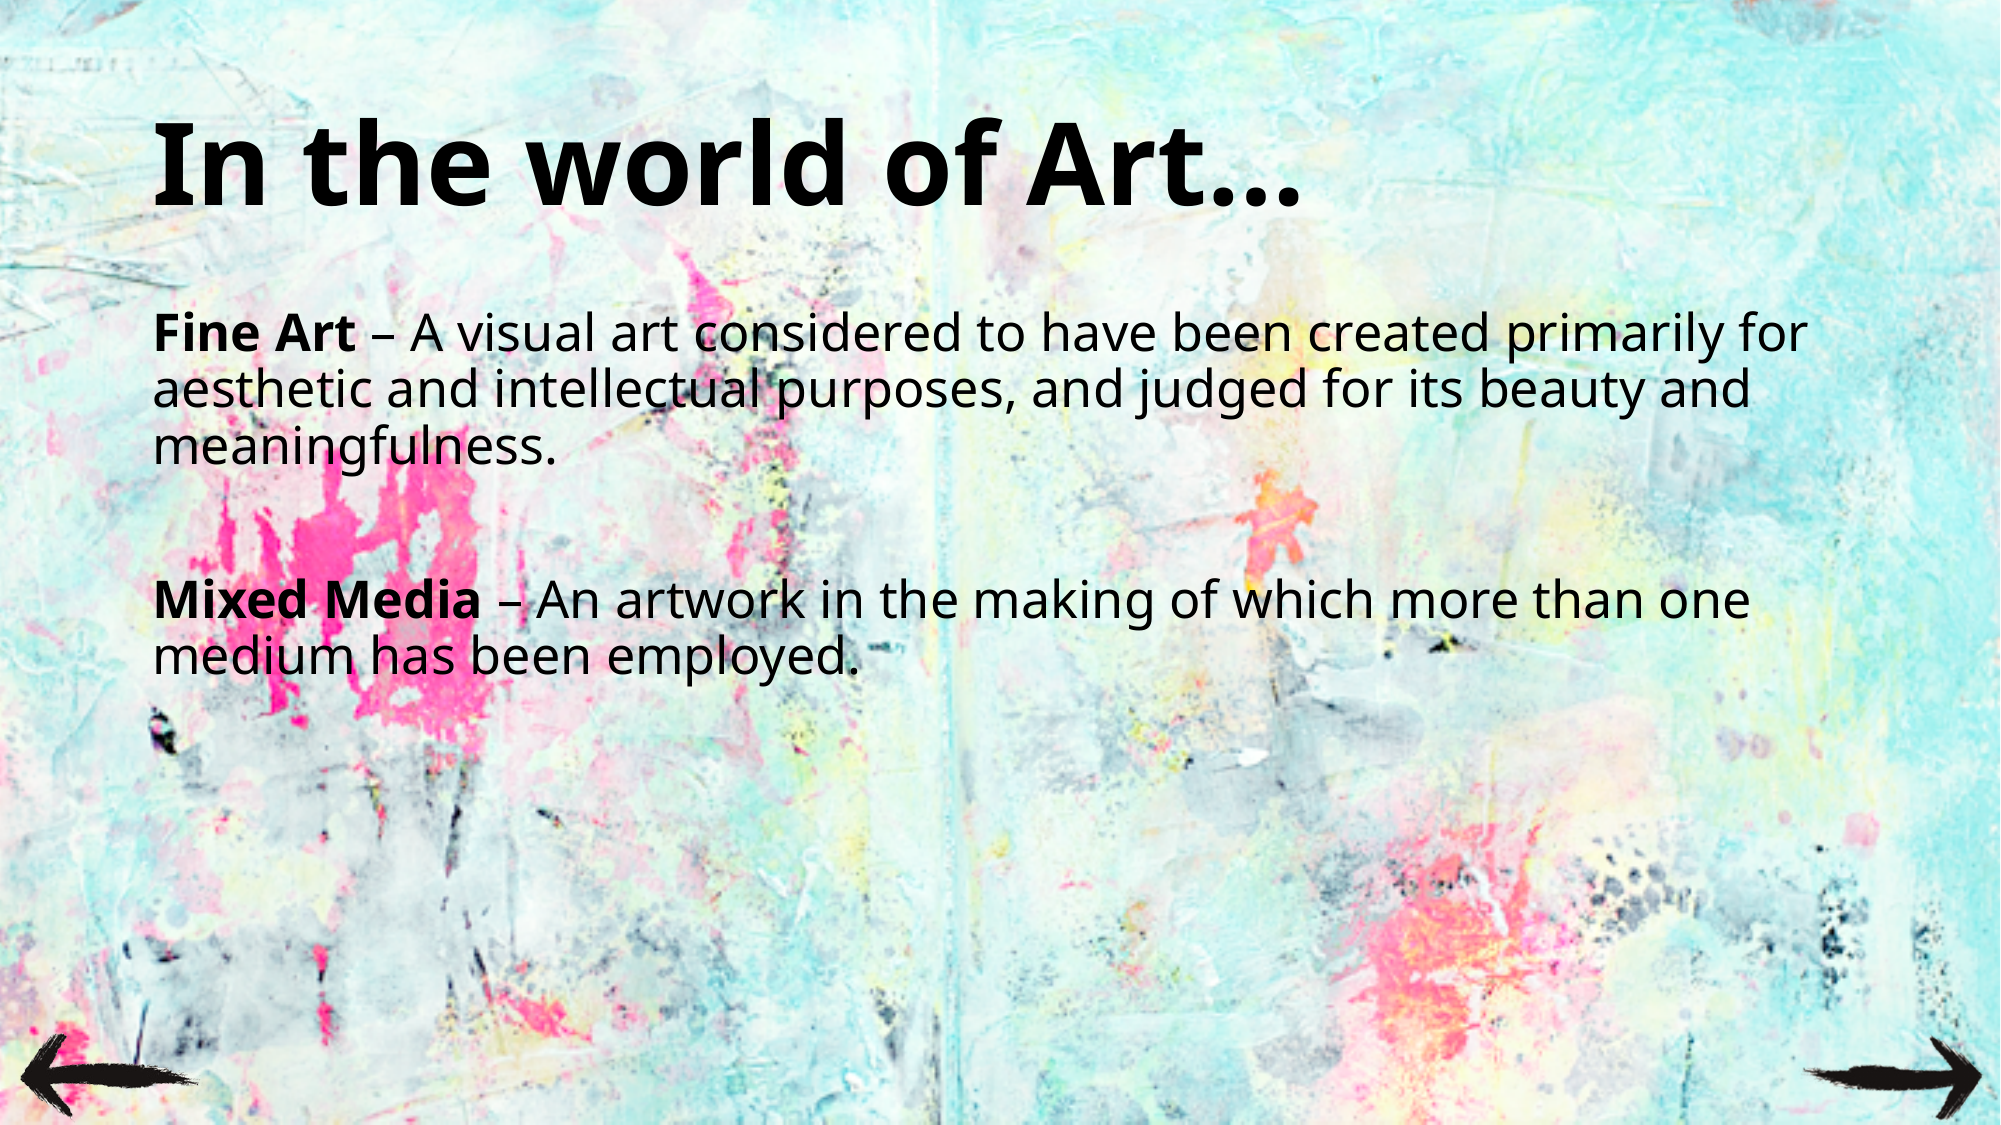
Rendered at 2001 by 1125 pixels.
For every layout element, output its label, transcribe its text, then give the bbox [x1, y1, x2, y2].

list Fine Art – A visual art considered to have been created primarily for aesthetic and intellectual purposes, and judged for its beauty and meaningfulness. Mixed Media – An artwork in the making of which more than one medium has been employed. [137, 299, 1863, 1014]
picture [0, 0, 2001, 1125]
title In the world of Art… [137, 59, 1863, 278]
